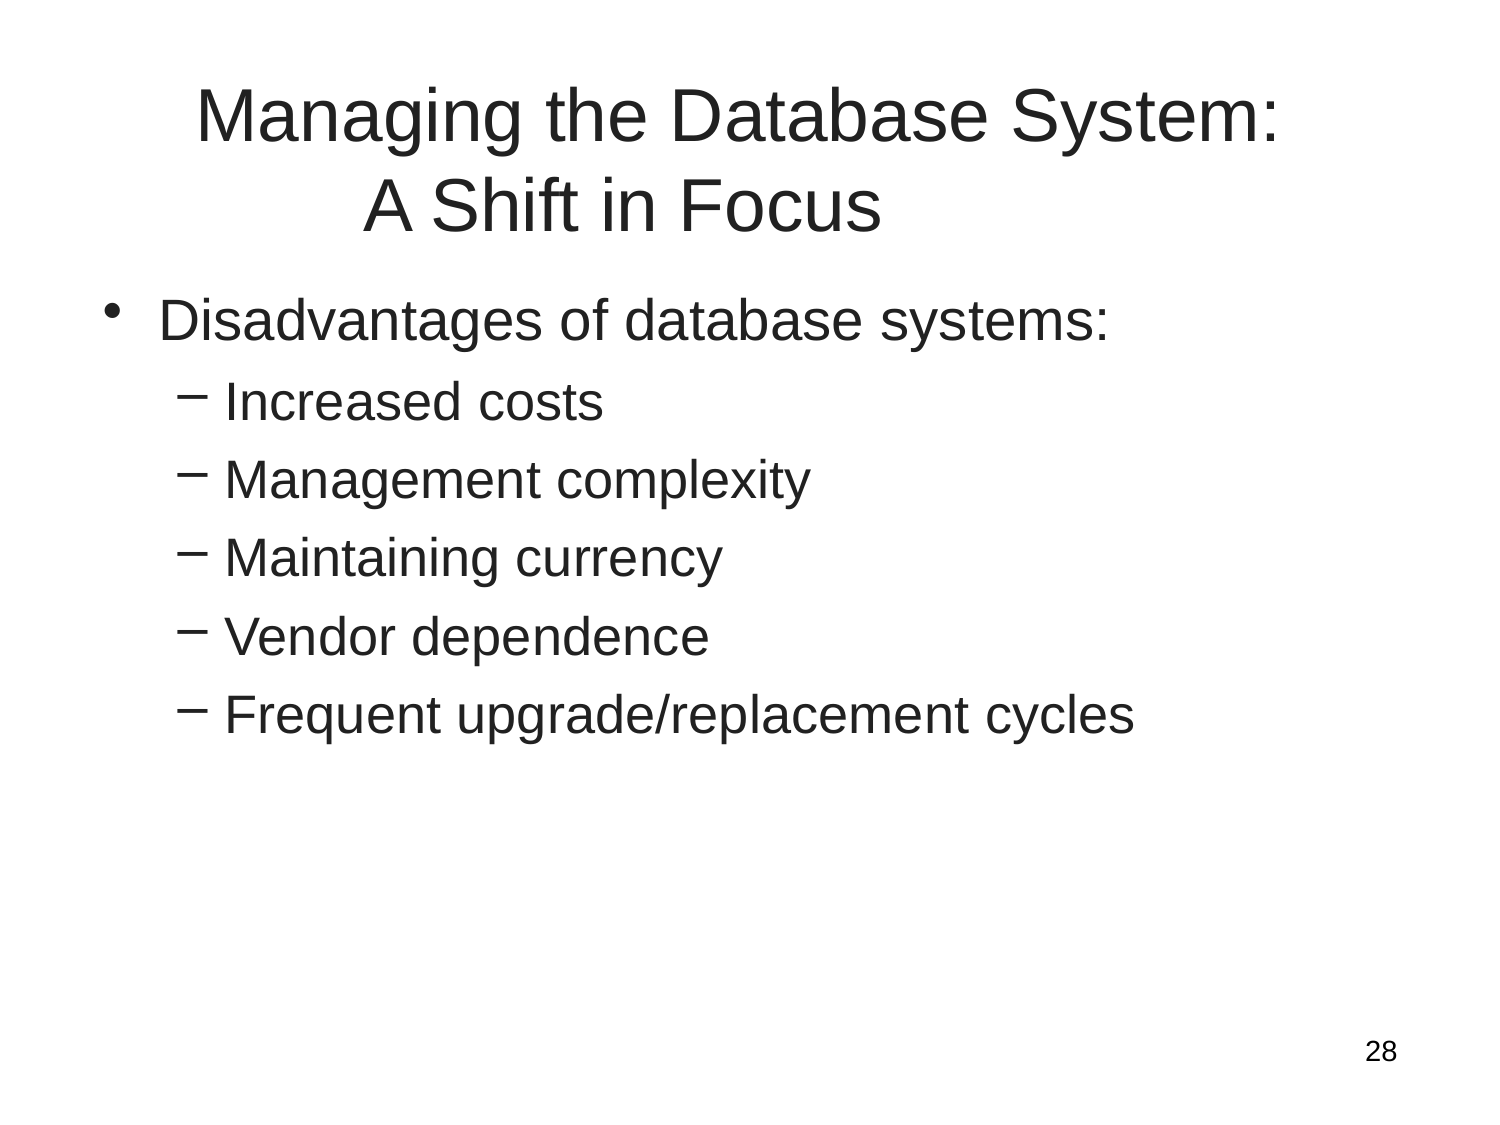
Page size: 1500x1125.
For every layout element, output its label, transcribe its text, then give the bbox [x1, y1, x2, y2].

slide_number 28 [1361, 1033, 1402, 1125]
text_box Disadvantages of database systems: Increased costs Management complexity Maintaining currency Vendor dependence Frequent upgrade/replacement cycles [100, 265, 1138, 745]
title Managing the Database System: A Shift in Focus [193, 64, 1286, 255]
